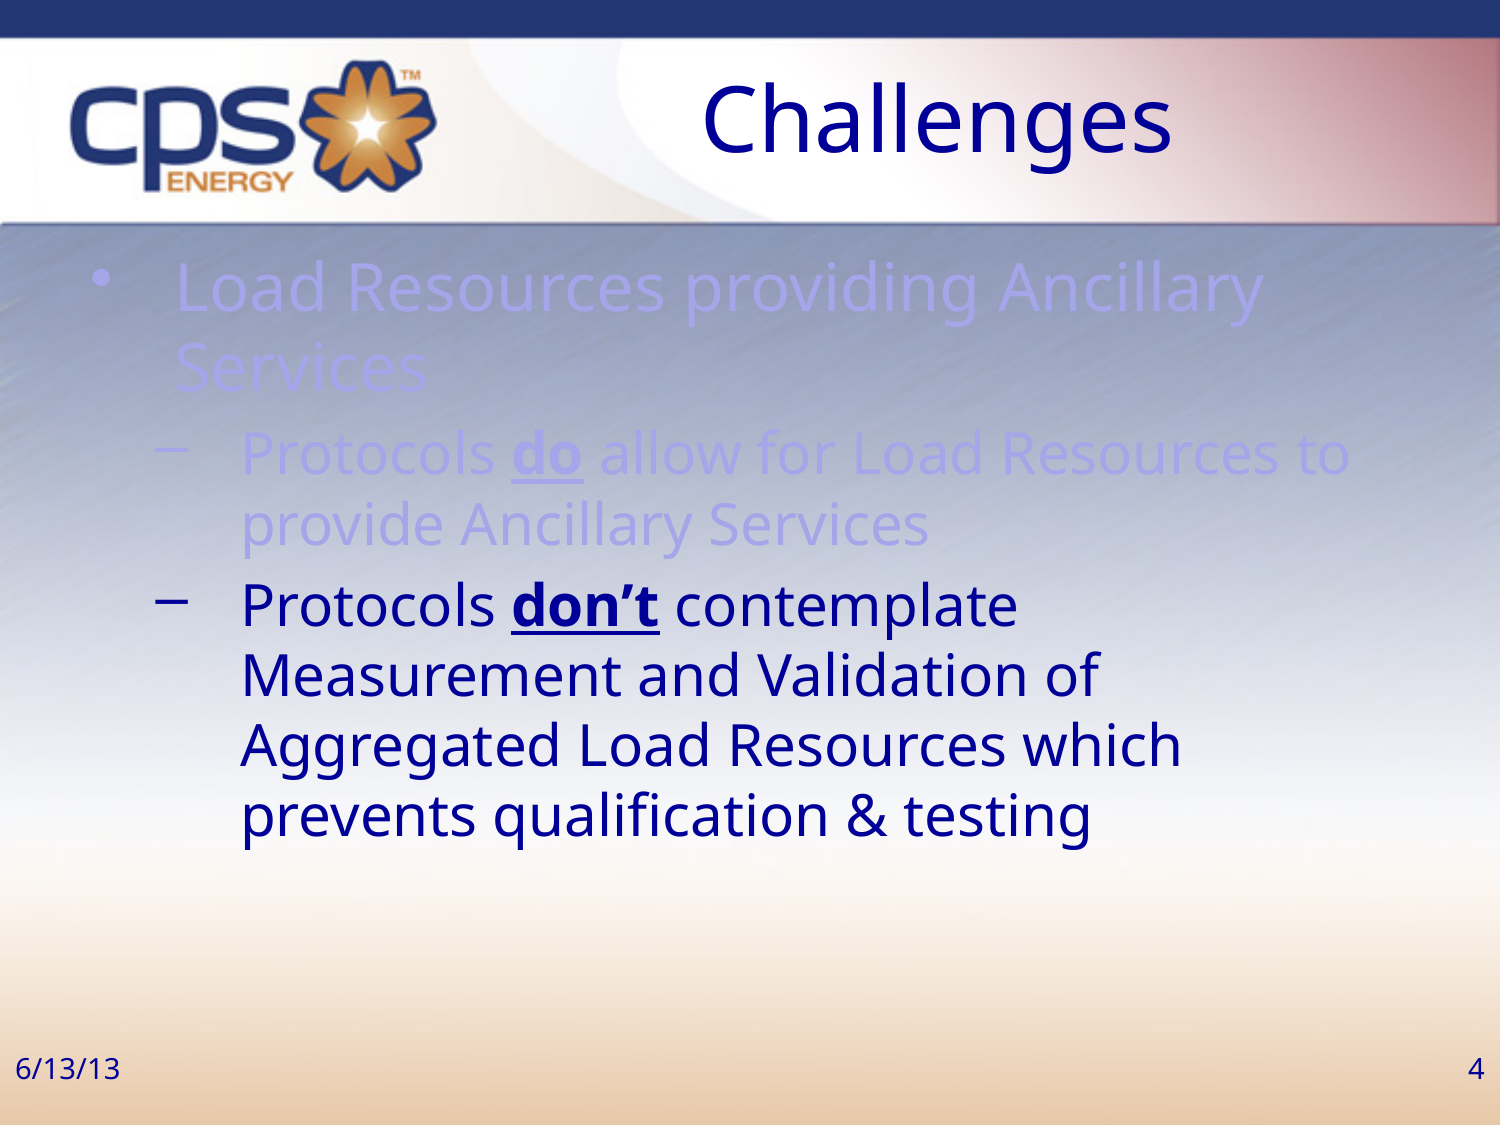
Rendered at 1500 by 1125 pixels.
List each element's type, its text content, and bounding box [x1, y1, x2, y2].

title Challenges [449, 44, 1426, 188]
picture [0, 0, 1500, 1125]
slide_number 4 [1149, 1042, 1500, 1103]
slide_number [0, 1042, 351, 1103]
list Load Resources providing Ancillary Services Protocols do allow for Load Resources to provide Ancillary Services Protocols don’t contemplate Measurement and Validation of Aggregated Load Resources which prevents qualification & testing [74, 237, 1426, 1038]
